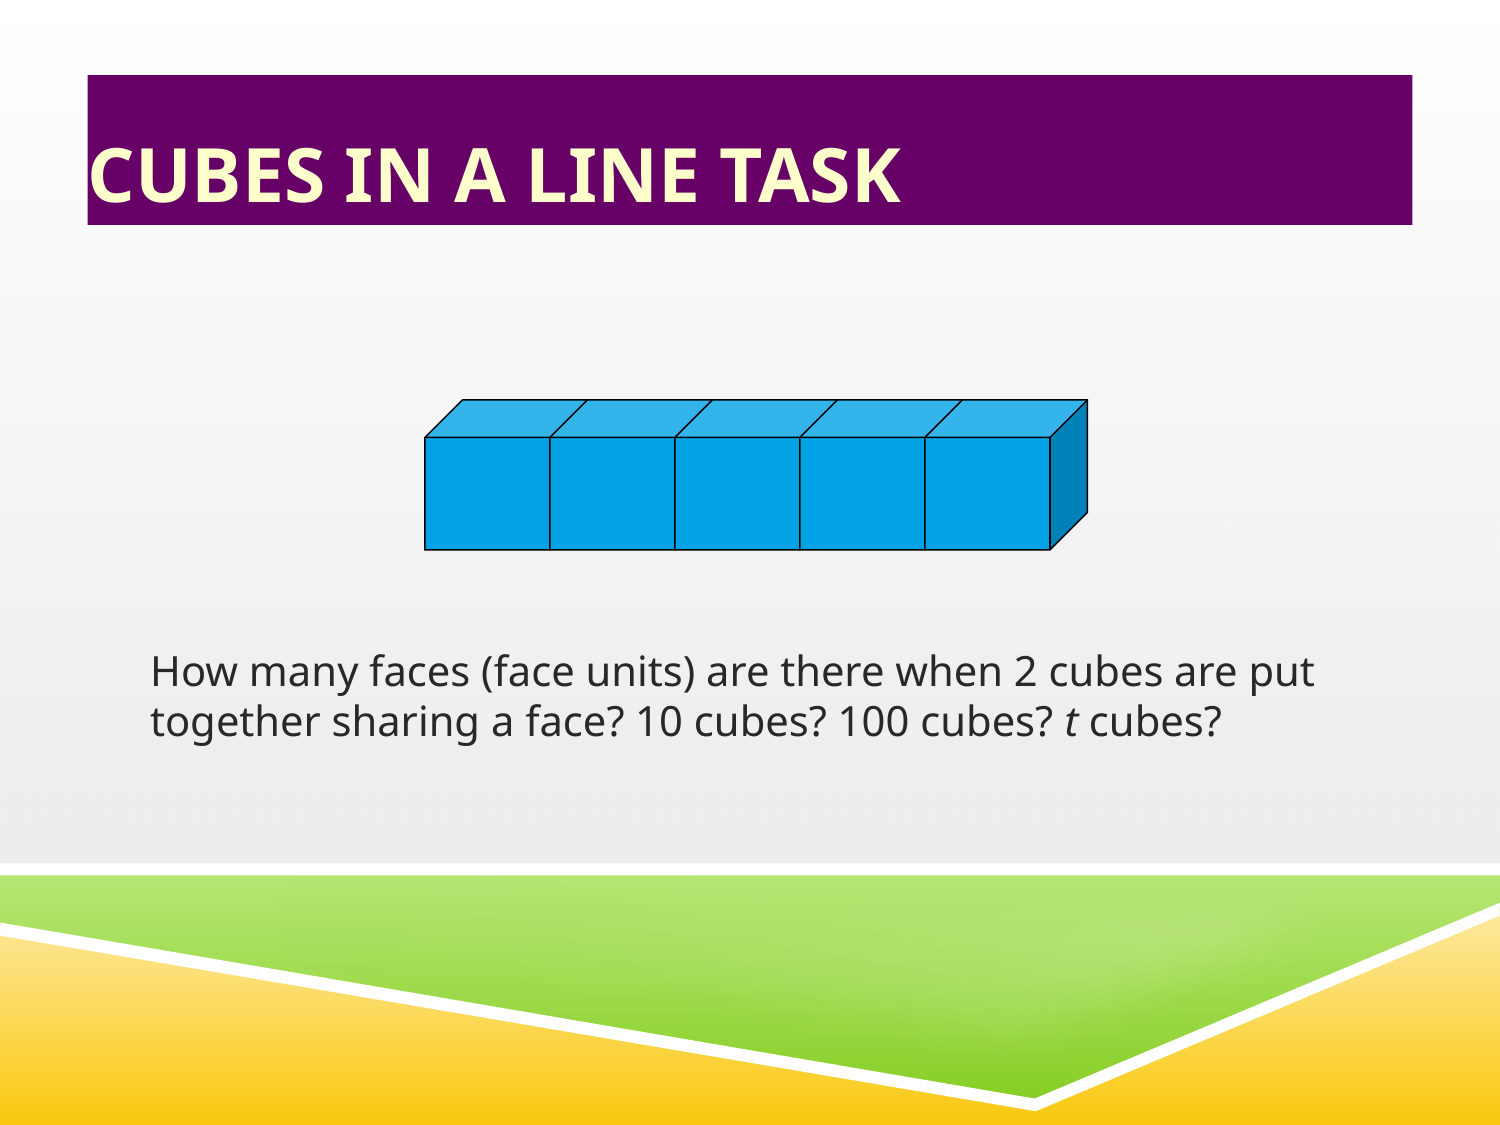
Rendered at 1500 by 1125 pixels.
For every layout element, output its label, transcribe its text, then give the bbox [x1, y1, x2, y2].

title Cubes in a Line Task [87, 75, 1413, 225]
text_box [424, 399, 1088, 551]
subtitle How many faces (face units) are there when 2 cubes are put together sharing a face? 10 cubes? 100 cubes? t cubes? [150, 637, 1338, 925]
